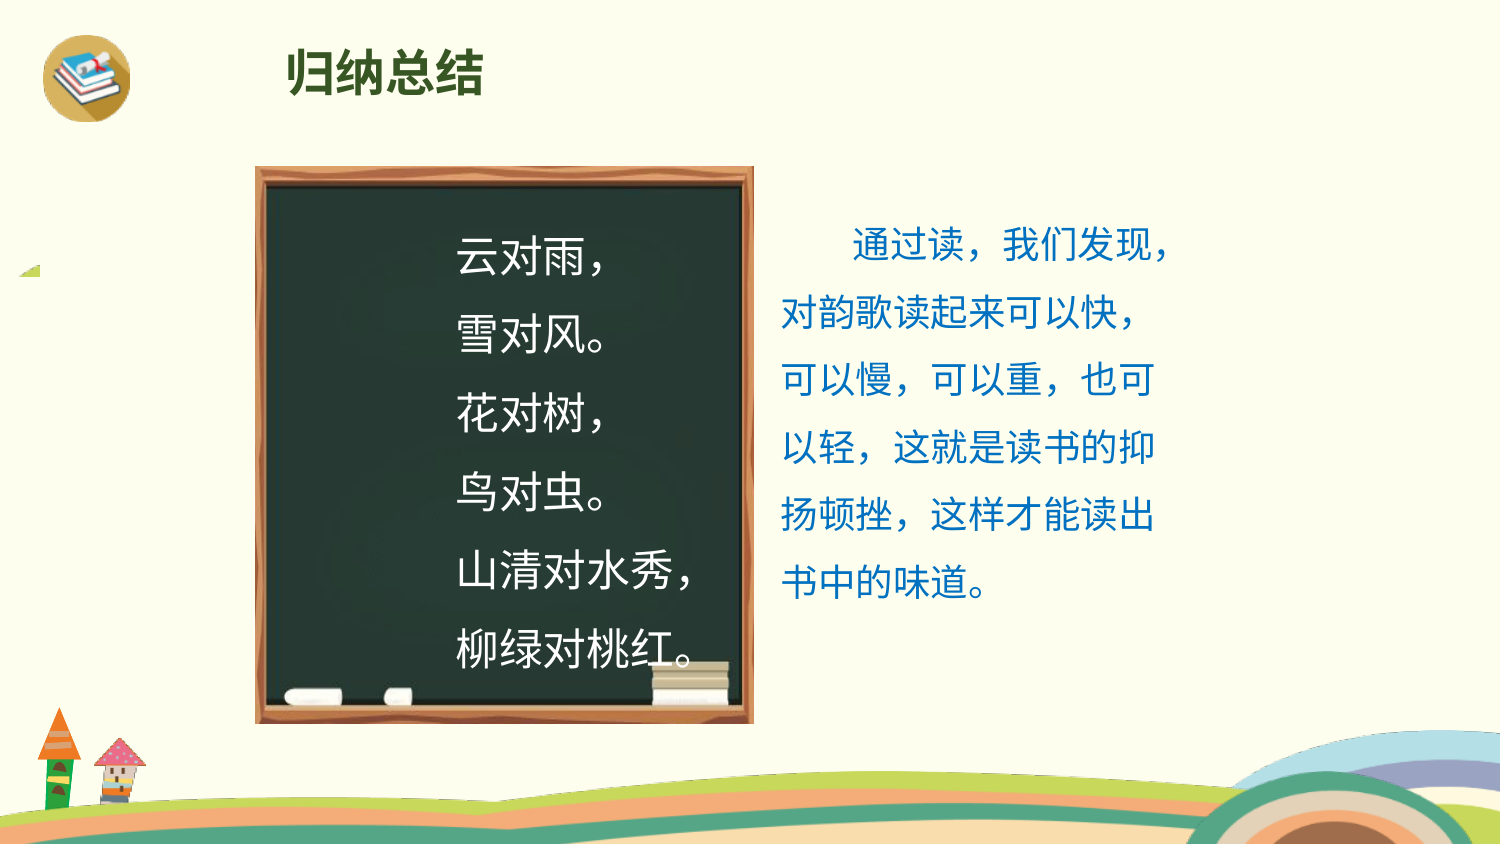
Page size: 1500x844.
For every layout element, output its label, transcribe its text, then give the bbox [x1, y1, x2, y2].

picture [0, 0, 1500, 844]
text_box 通过读，我们发现，对韵歌读起来可以快，可以慢，可以重，也可以轻，这就是读书的抑扬顿挫，这样才能读出书中的味道。 [766, 191, 1185, 612]
text_box 归纳总结 [274, 35, 498, 107]
